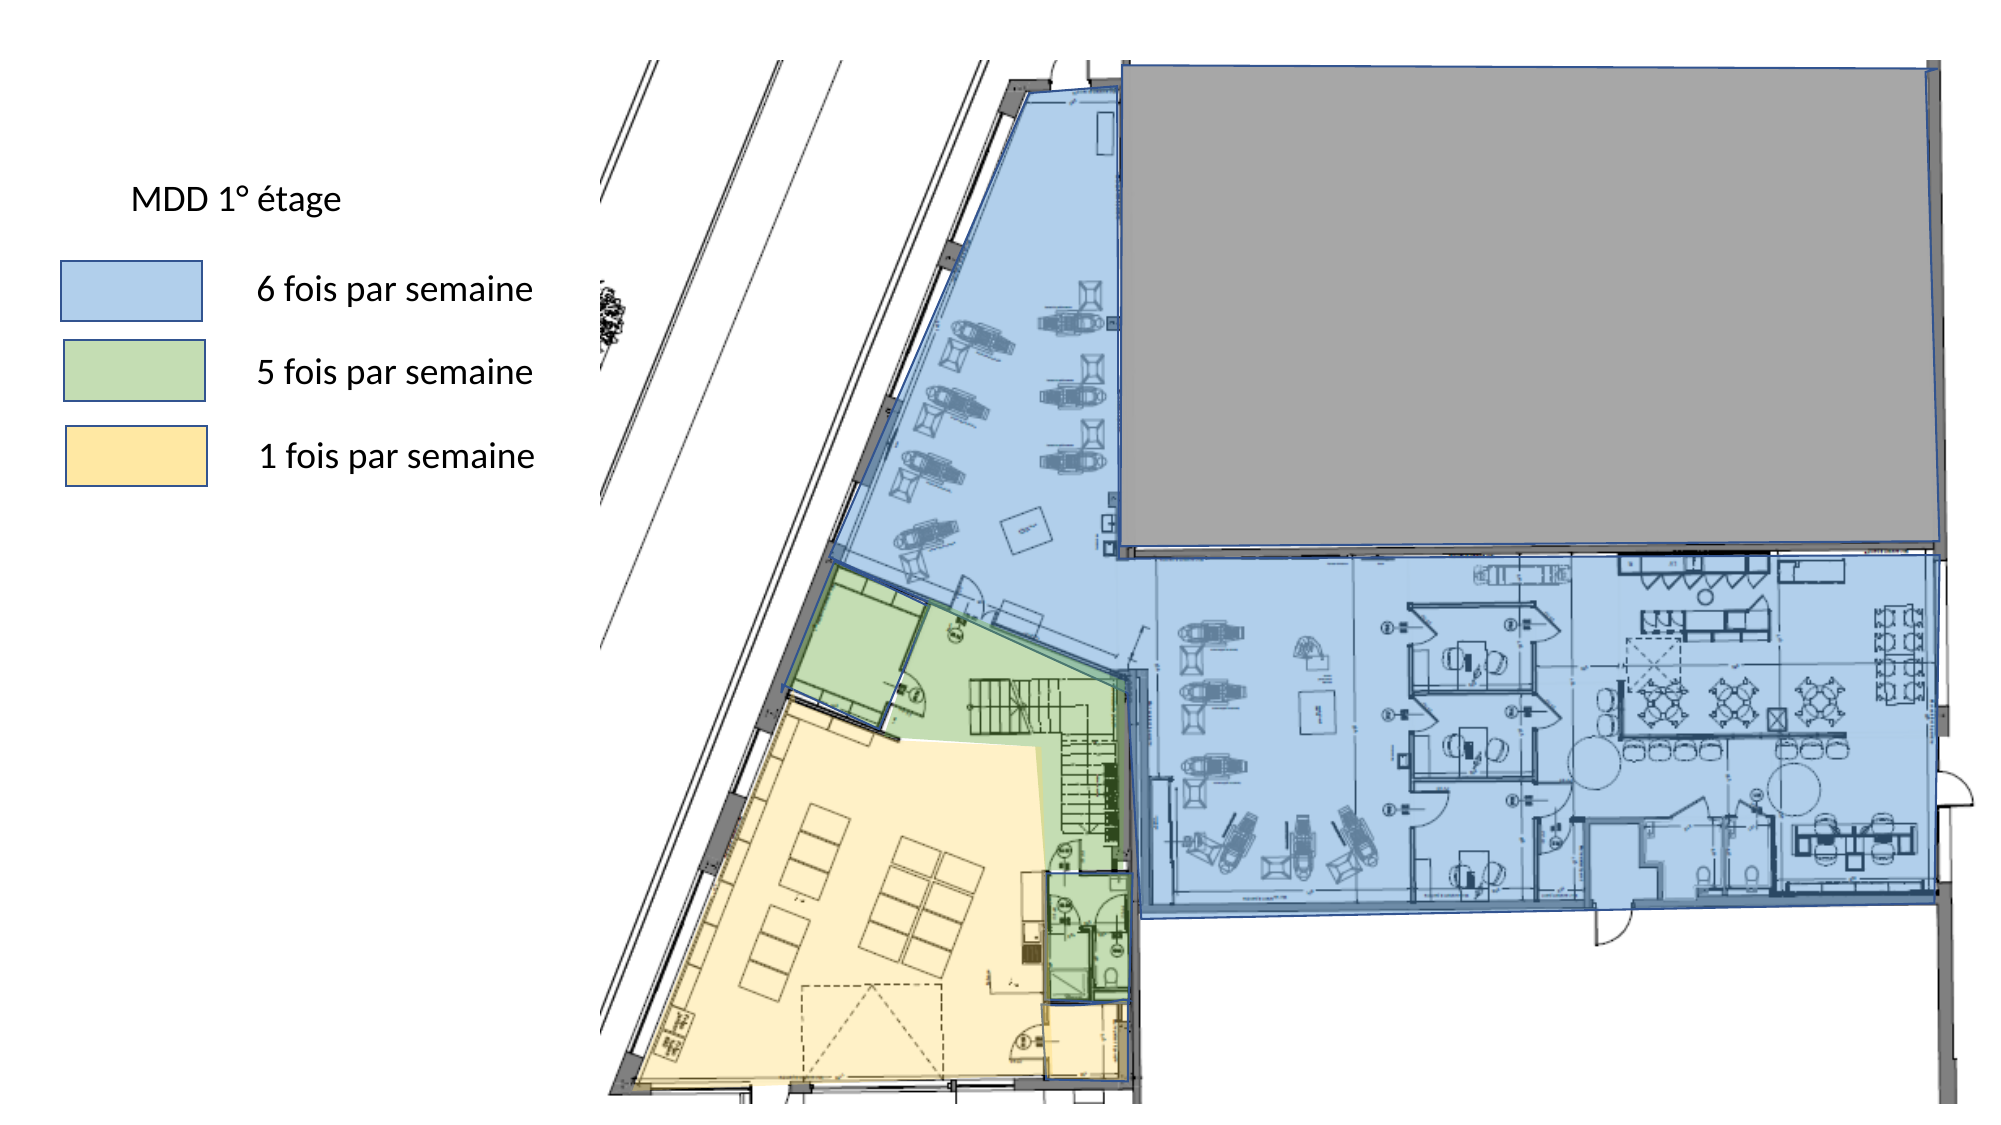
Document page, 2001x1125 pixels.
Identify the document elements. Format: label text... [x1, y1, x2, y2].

text_box [60, 260, 203, 322]
text_box [63, 339, 206, 402]
text_box 5 fois par semaine [241, 340, 549, 400]
text_box 6 fois par semaine [241, 256, 549, 317]
text_box 1 fois par semaine [243, 423, 551, 484]
text_box [65, 425, 208, 487]
text_box MDD 1° étage [115, 166, 357, 226]
picture [600, 60, 1990, 1104]
